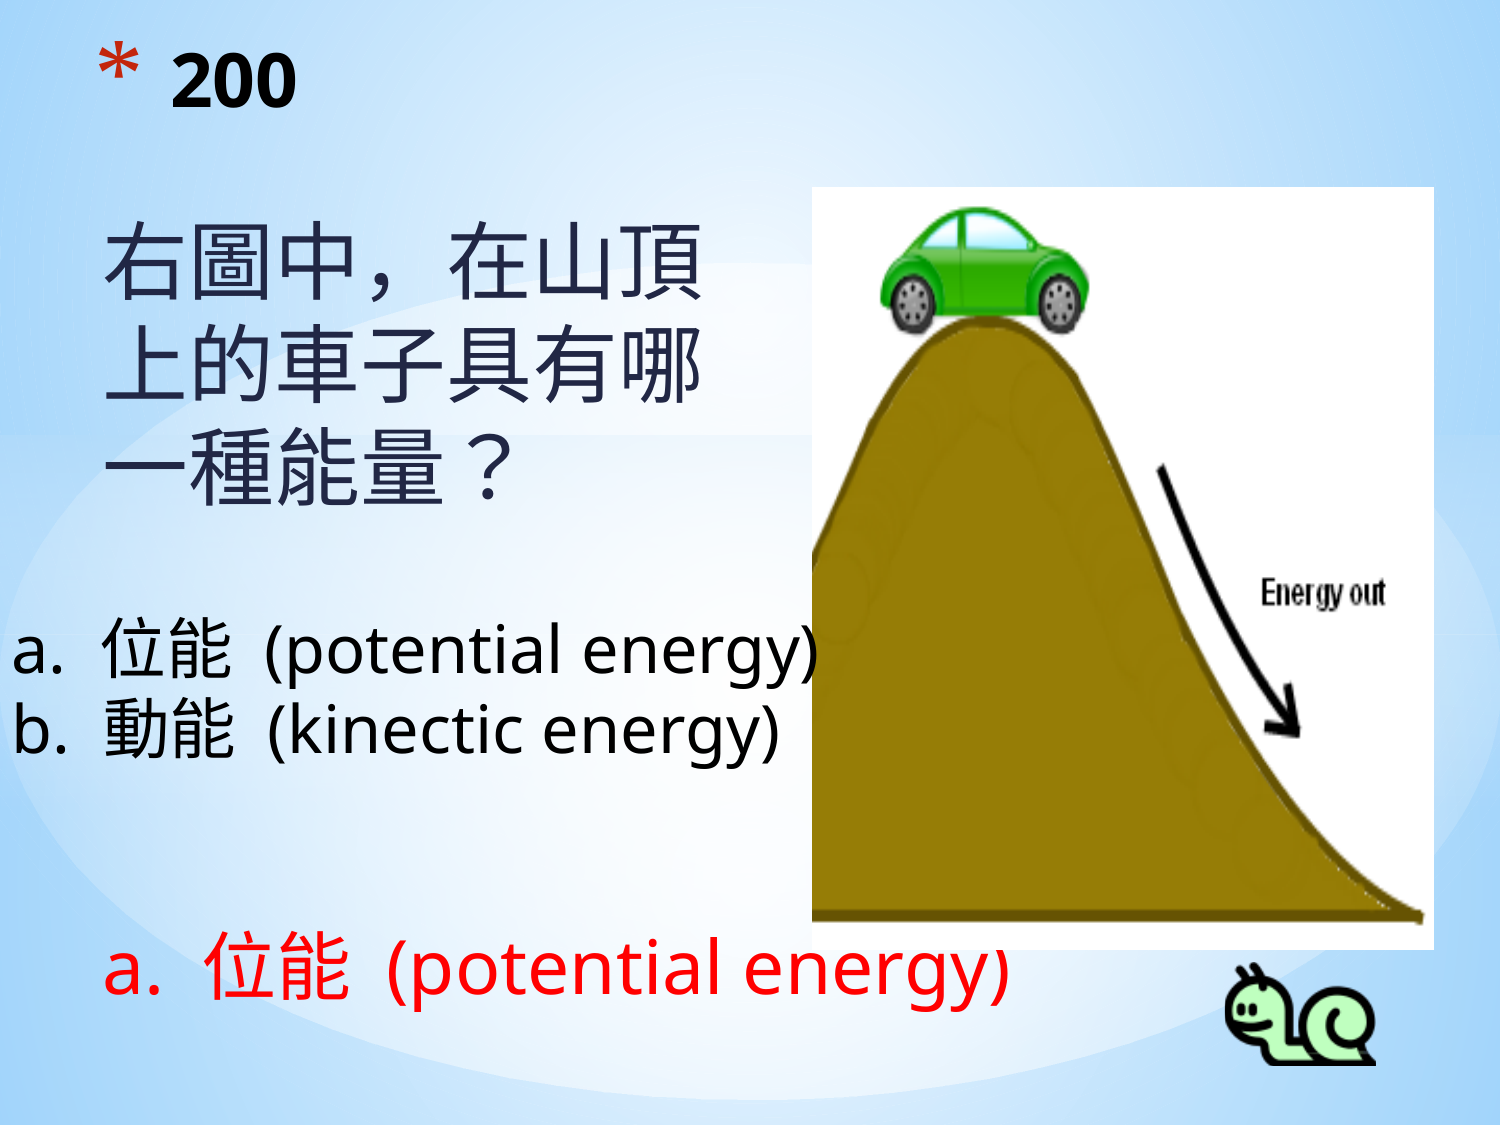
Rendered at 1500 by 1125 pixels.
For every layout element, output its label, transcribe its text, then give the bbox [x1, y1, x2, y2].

text_box a. 位能 (potential energy) [87, 912, 1200, 1018]
picture [1224, 962, 1377, 1067]
picture [812, 187, 1434, 951]
title 200 [50, 24, 1325, 213]
text_box a. 位能 (potential energy) b. 動能 (kinectic energy) [0, 599, 806, 835]
subtitle 右圖中，在山頂上的車子具有哪一種能量？ [87, 213, 788, 525]
